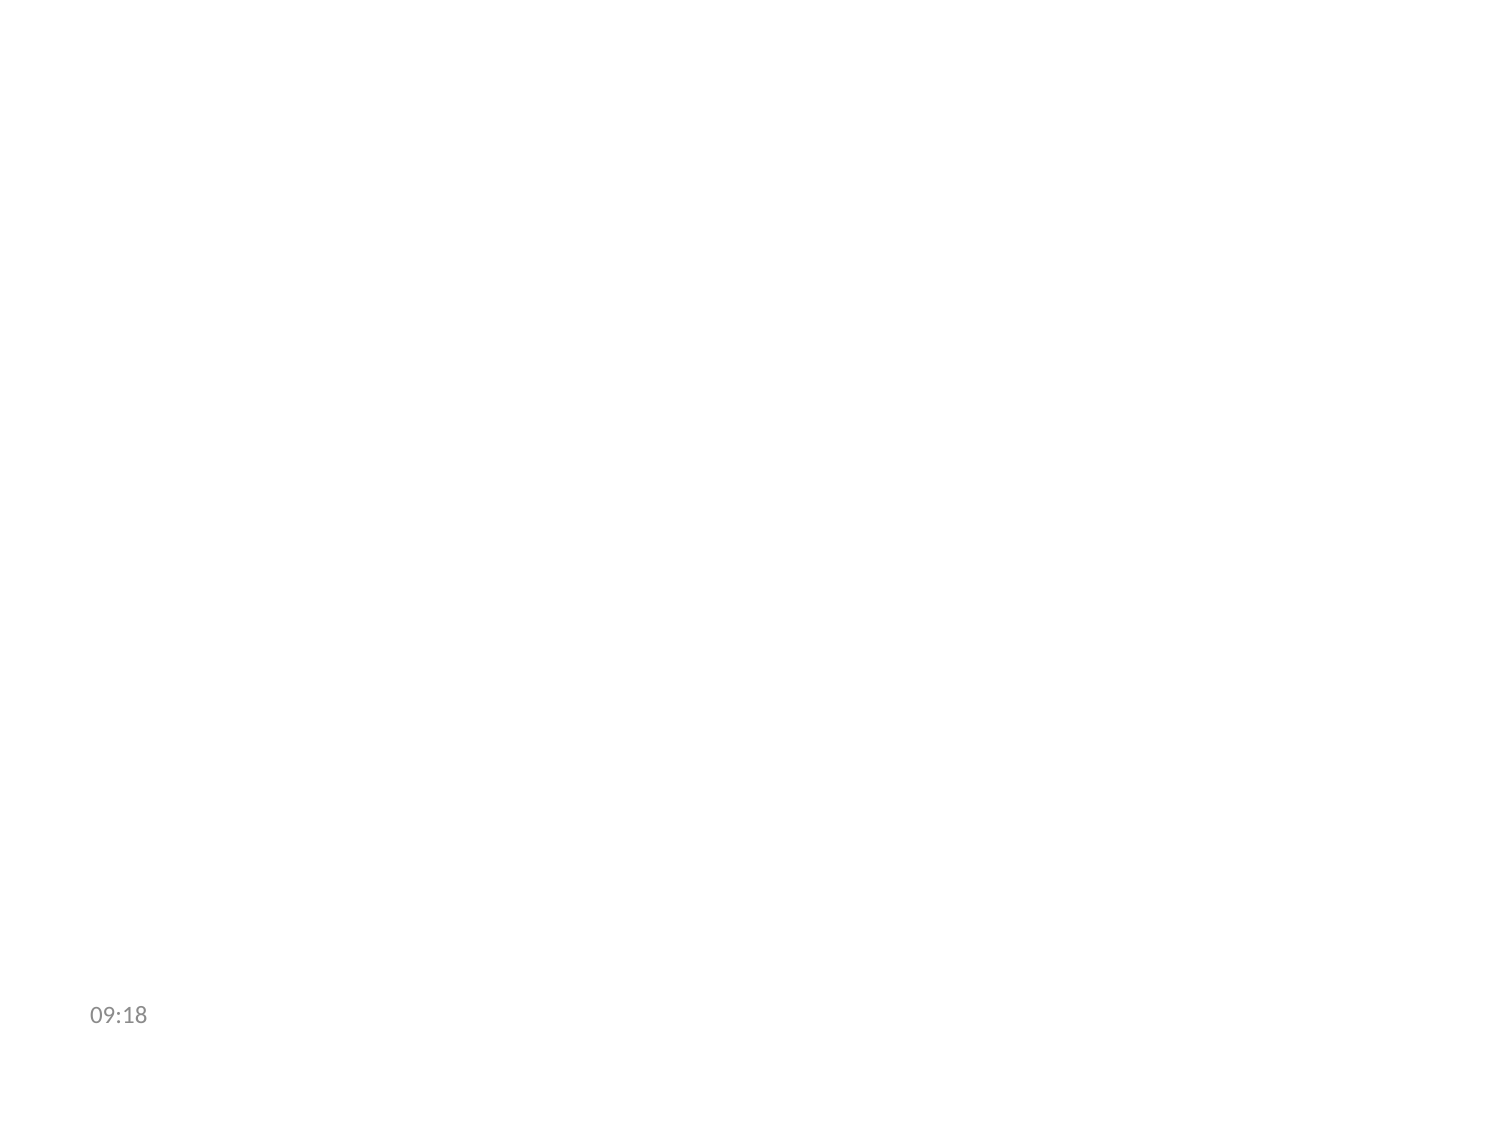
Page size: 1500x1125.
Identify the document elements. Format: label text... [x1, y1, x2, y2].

text_box 15:35 [75, 983, 425, 1044]
